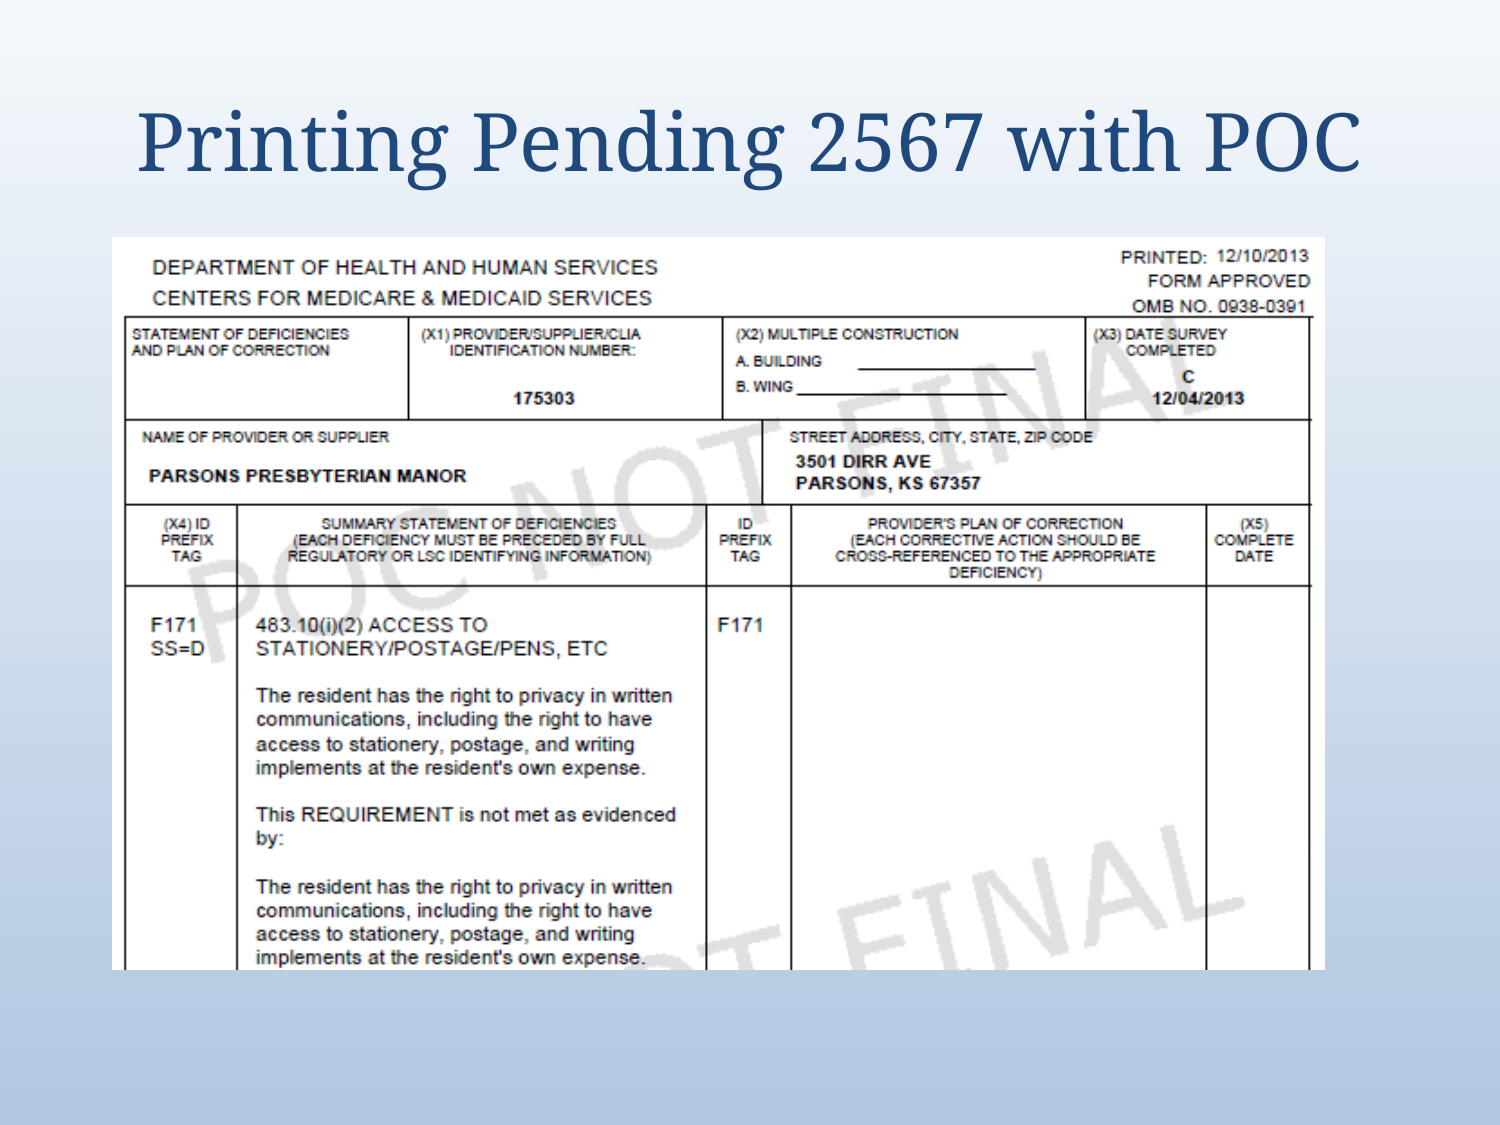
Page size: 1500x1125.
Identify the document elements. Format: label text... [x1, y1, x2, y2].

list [112, 237, 1326, 971]
title Printing Pending 2567 with POC [75, 45, 1425, 233]
